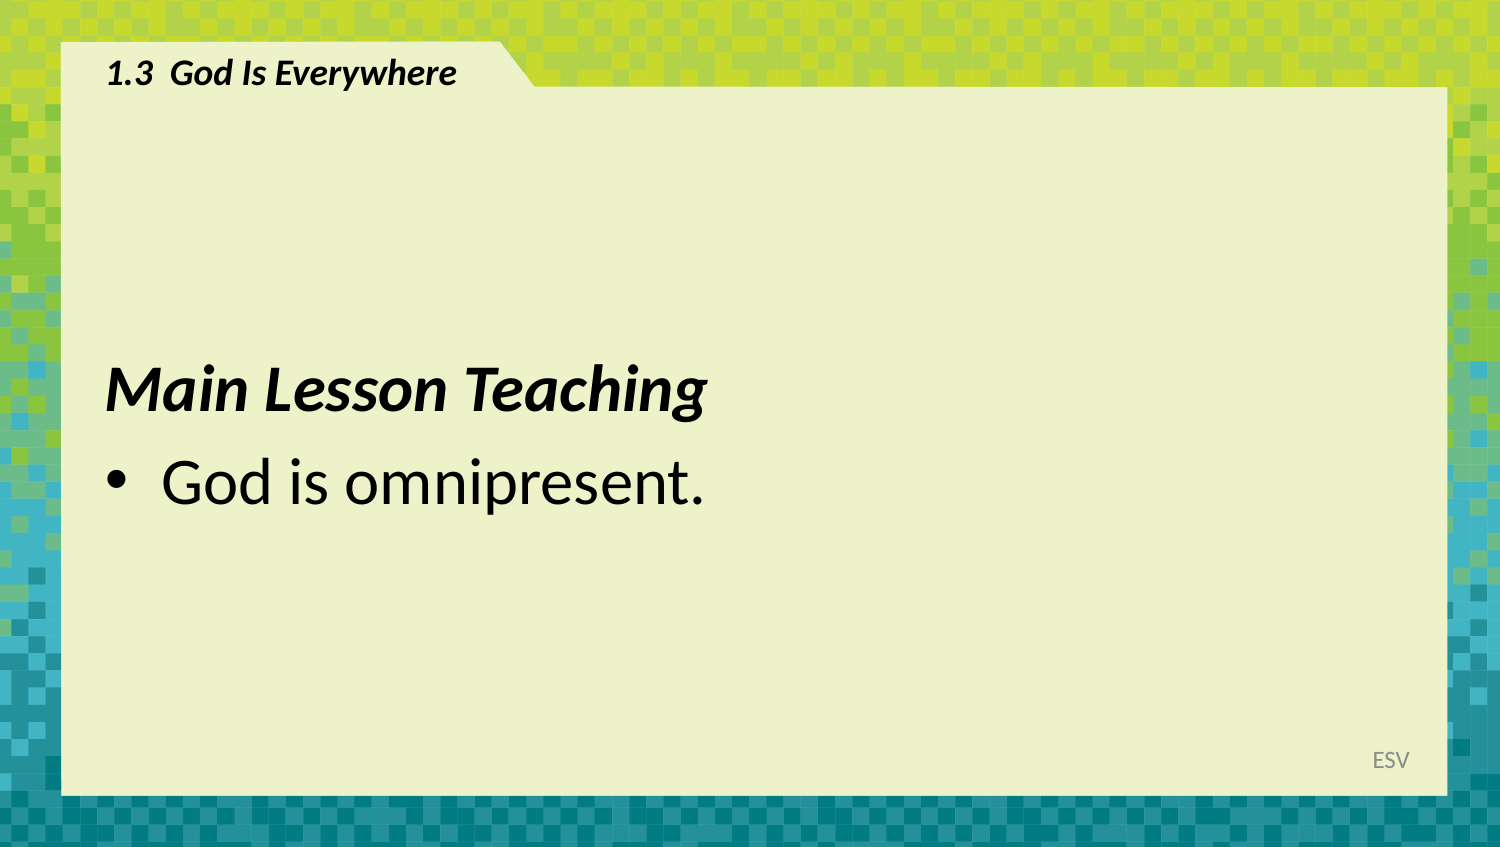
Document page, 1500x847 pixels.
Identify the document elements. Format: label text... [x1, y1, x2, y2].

footer ESV [950, 736, 1425, 782]
list Main Lesson Teaching God is omnipresent. [89, 141, 1403, 722]
title 1.3 God Is Everywhere [89, 33, 1420, 108]
picture [0, 0, 1500, 847]
